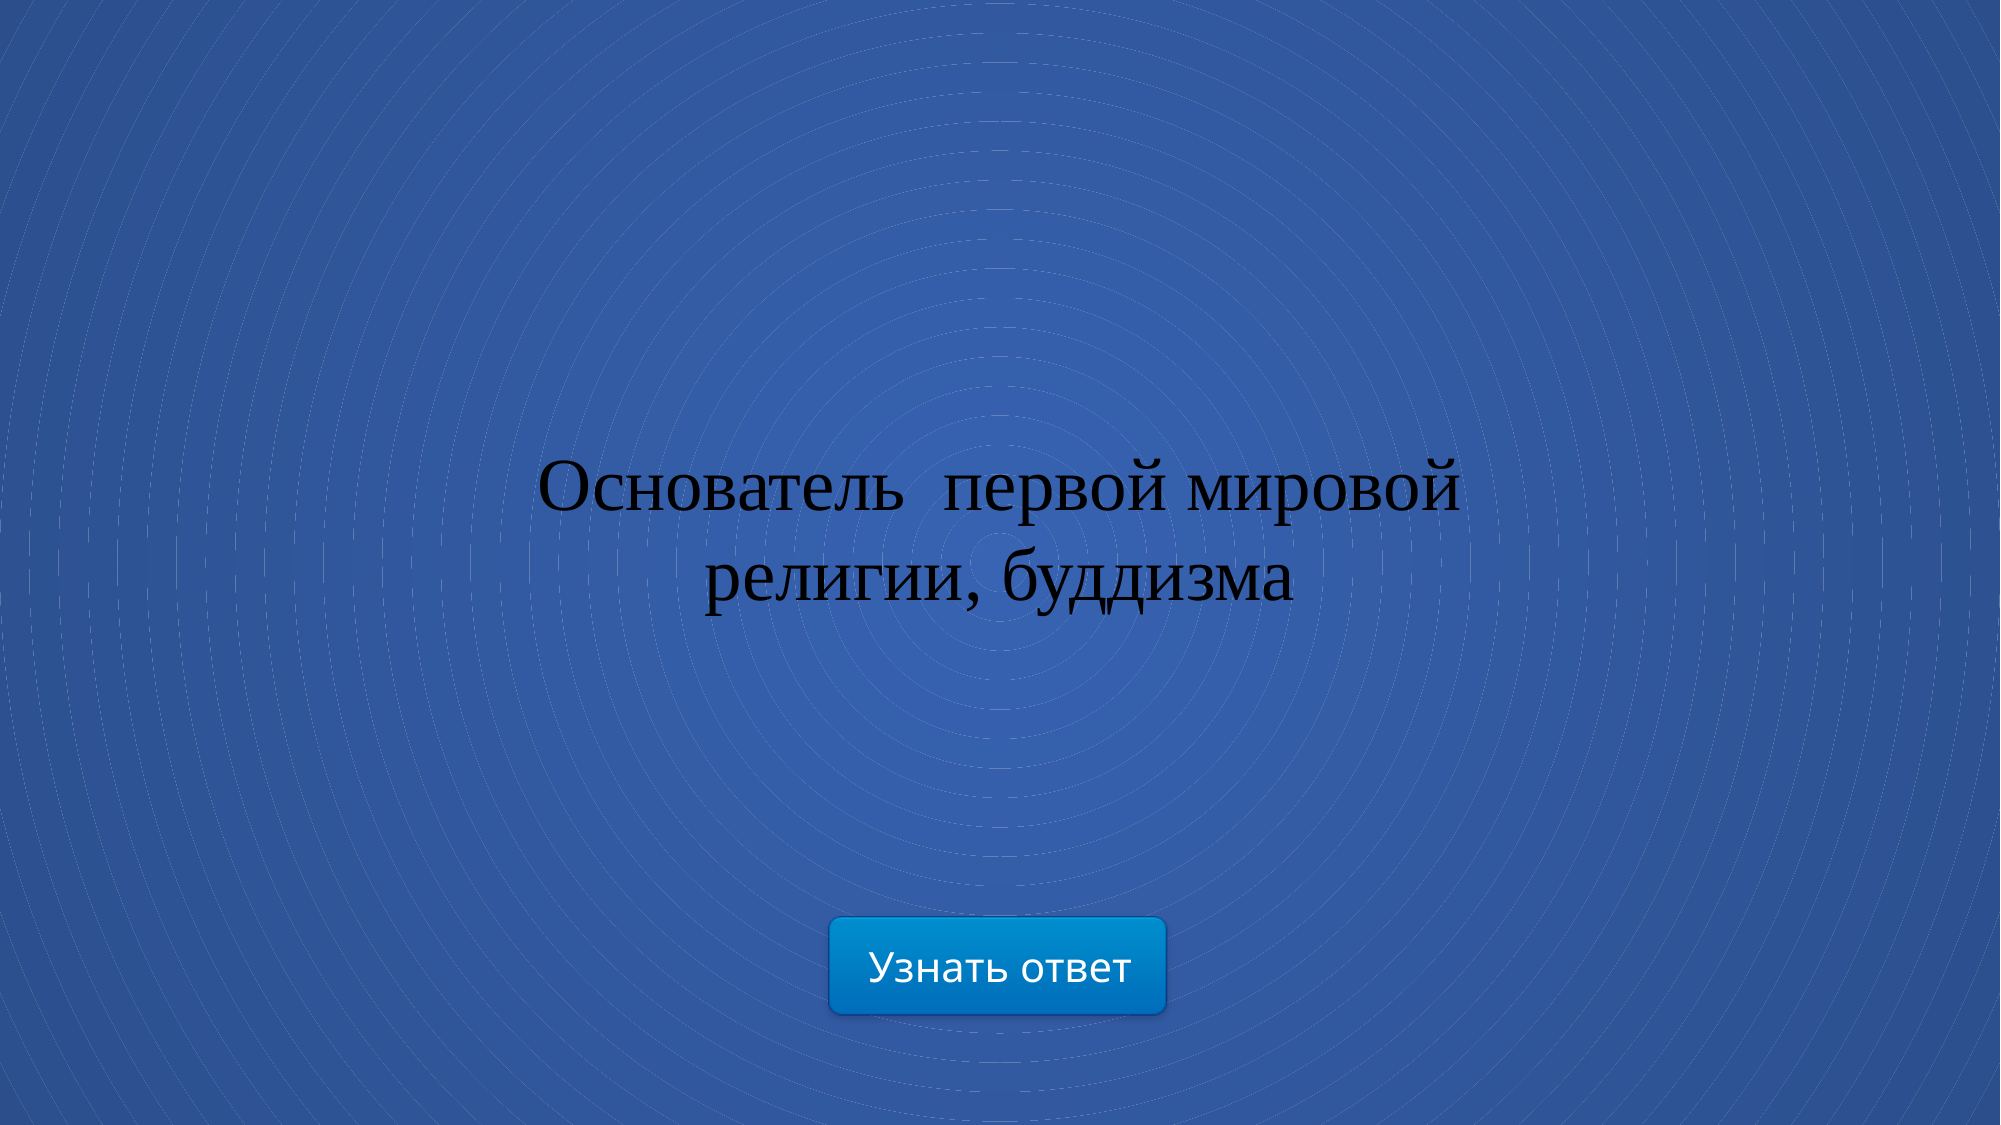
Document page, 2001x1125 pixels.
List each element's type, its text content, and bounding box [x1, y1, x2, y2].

text_box Основатель первой мировой религии, буддизма [403, 428, 1598, 624]
picture [793, 902, 1180, 1035]
